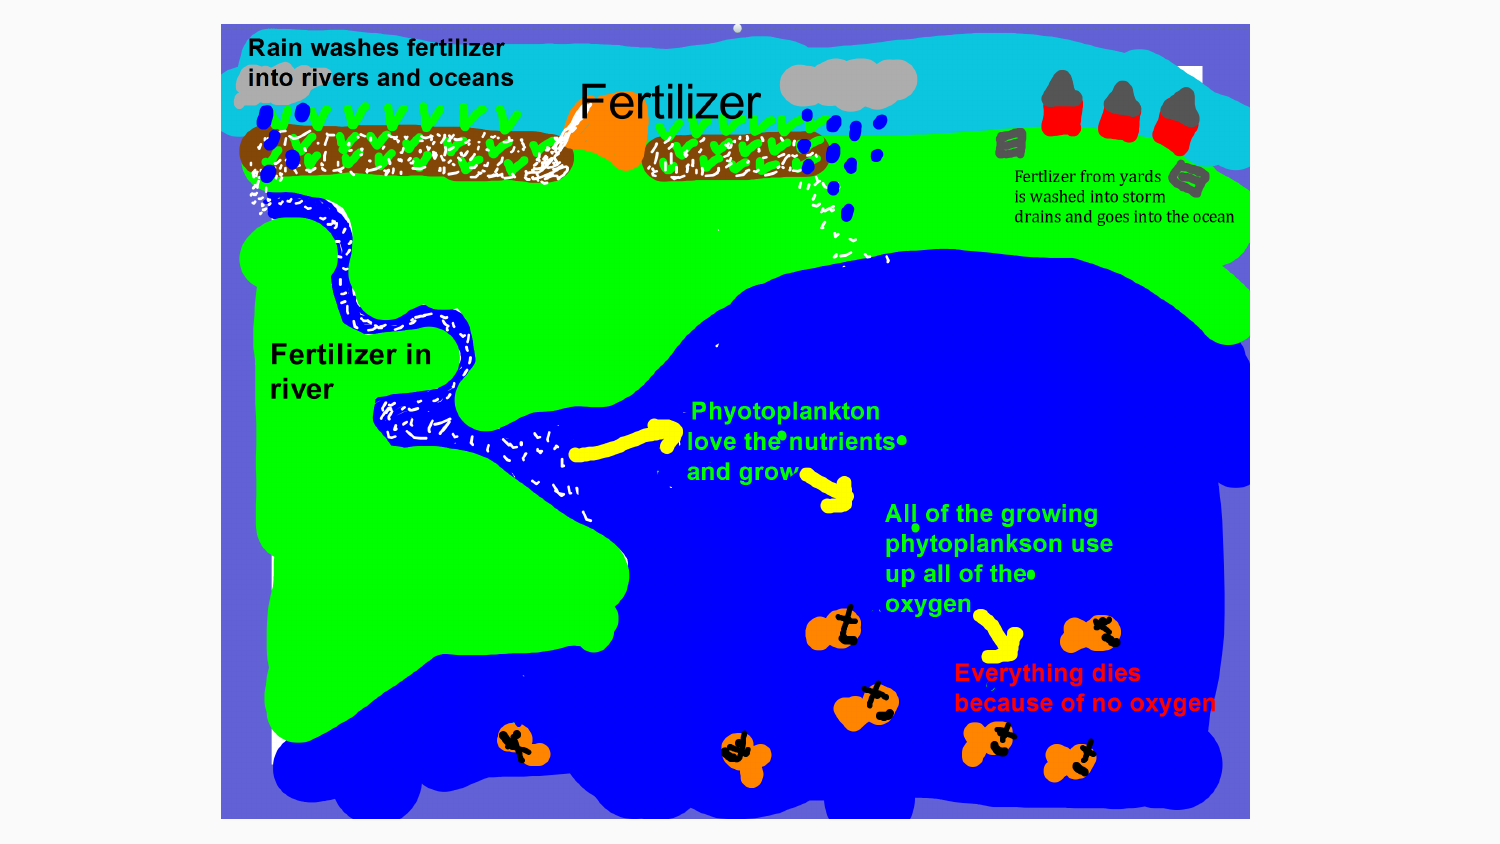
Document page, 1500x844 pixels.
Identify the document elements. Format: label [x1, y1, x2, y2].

picture [221, 24, 1250, 819]
